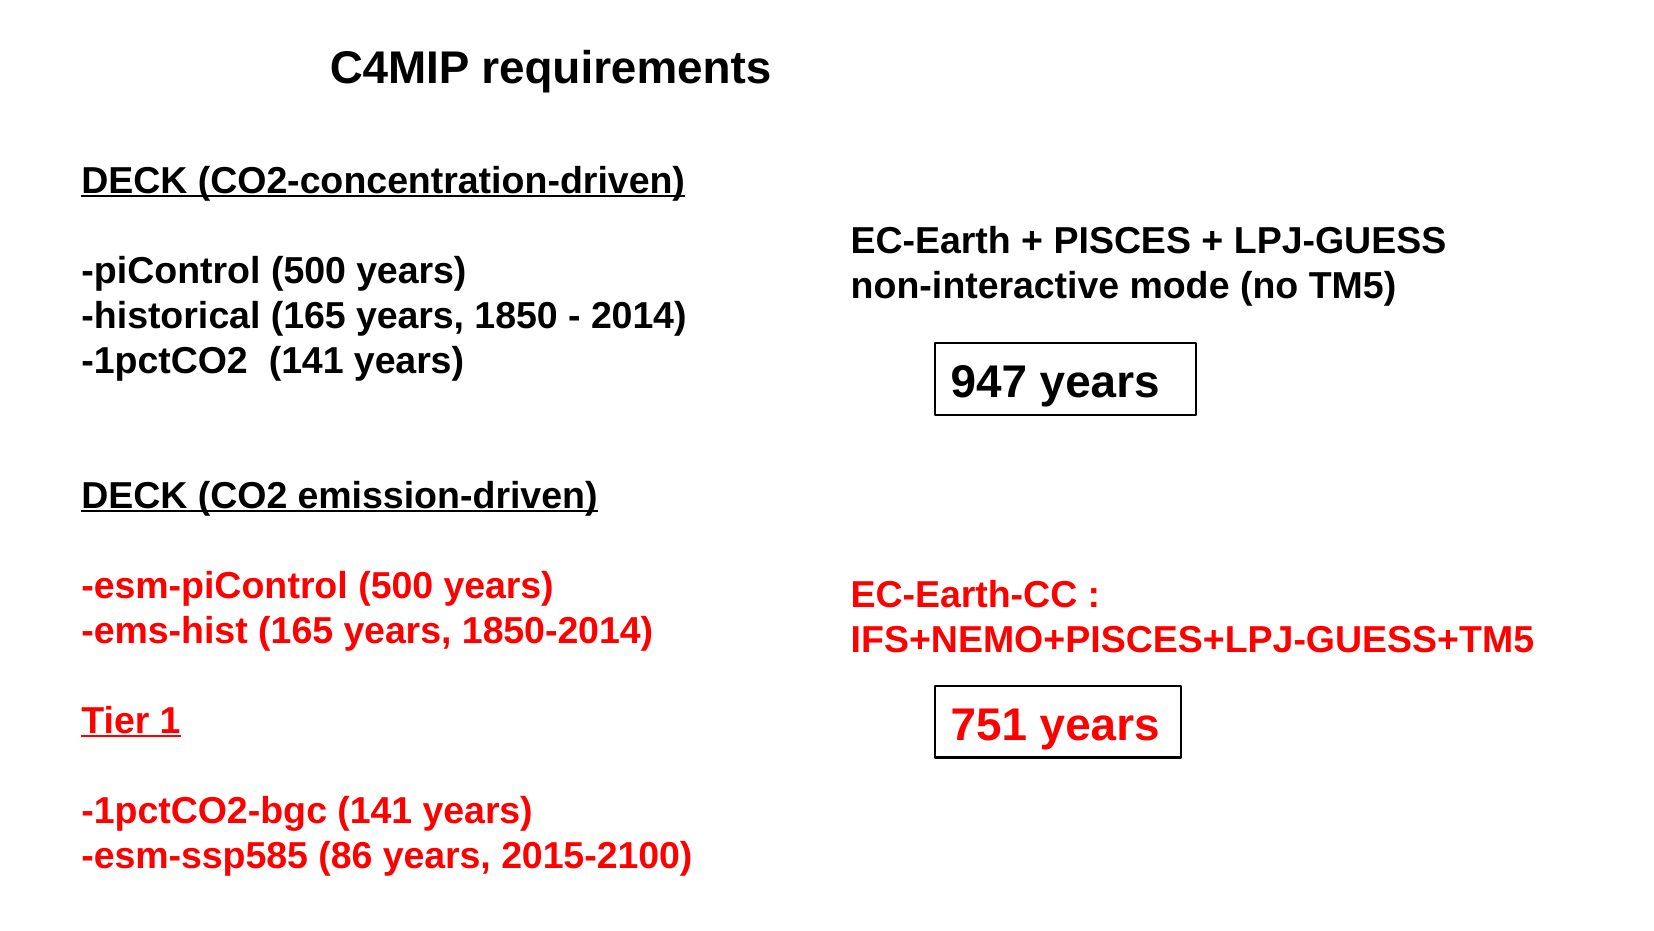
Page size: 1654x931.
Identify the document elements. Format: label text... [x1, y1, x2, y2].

text_box EC-Earth + PISCES + LPJ-GUESS non-interactive mode (no TM5) [835, 208, 1481, 314]
text_box C4MIP requirements [314, 30, 1425, 100]
text_box 751 years [934, 685, 1181, 758]
text_box DECK (CO2-concentration-driven) -piControl (500 years) -historical (165 years, 1850 - 2014) -1pctCO2 (141 years) DECK (CO2 emission-driven) -esm-piControl (500 years) -ems-hist (165 years, 1850-2014) Tier 1 -1pctCO2-bgc (141 years) -esm-ssp585 (86 years, 2015-2100) [66, 103, 750, 928]
text_box EC-Earth-CC : IFS+NEMO+PISCES+LPJ-GUESS+TM5 [835, 563, 1556, 668]
text_box 947 years [934, 343, 1196, 415]
